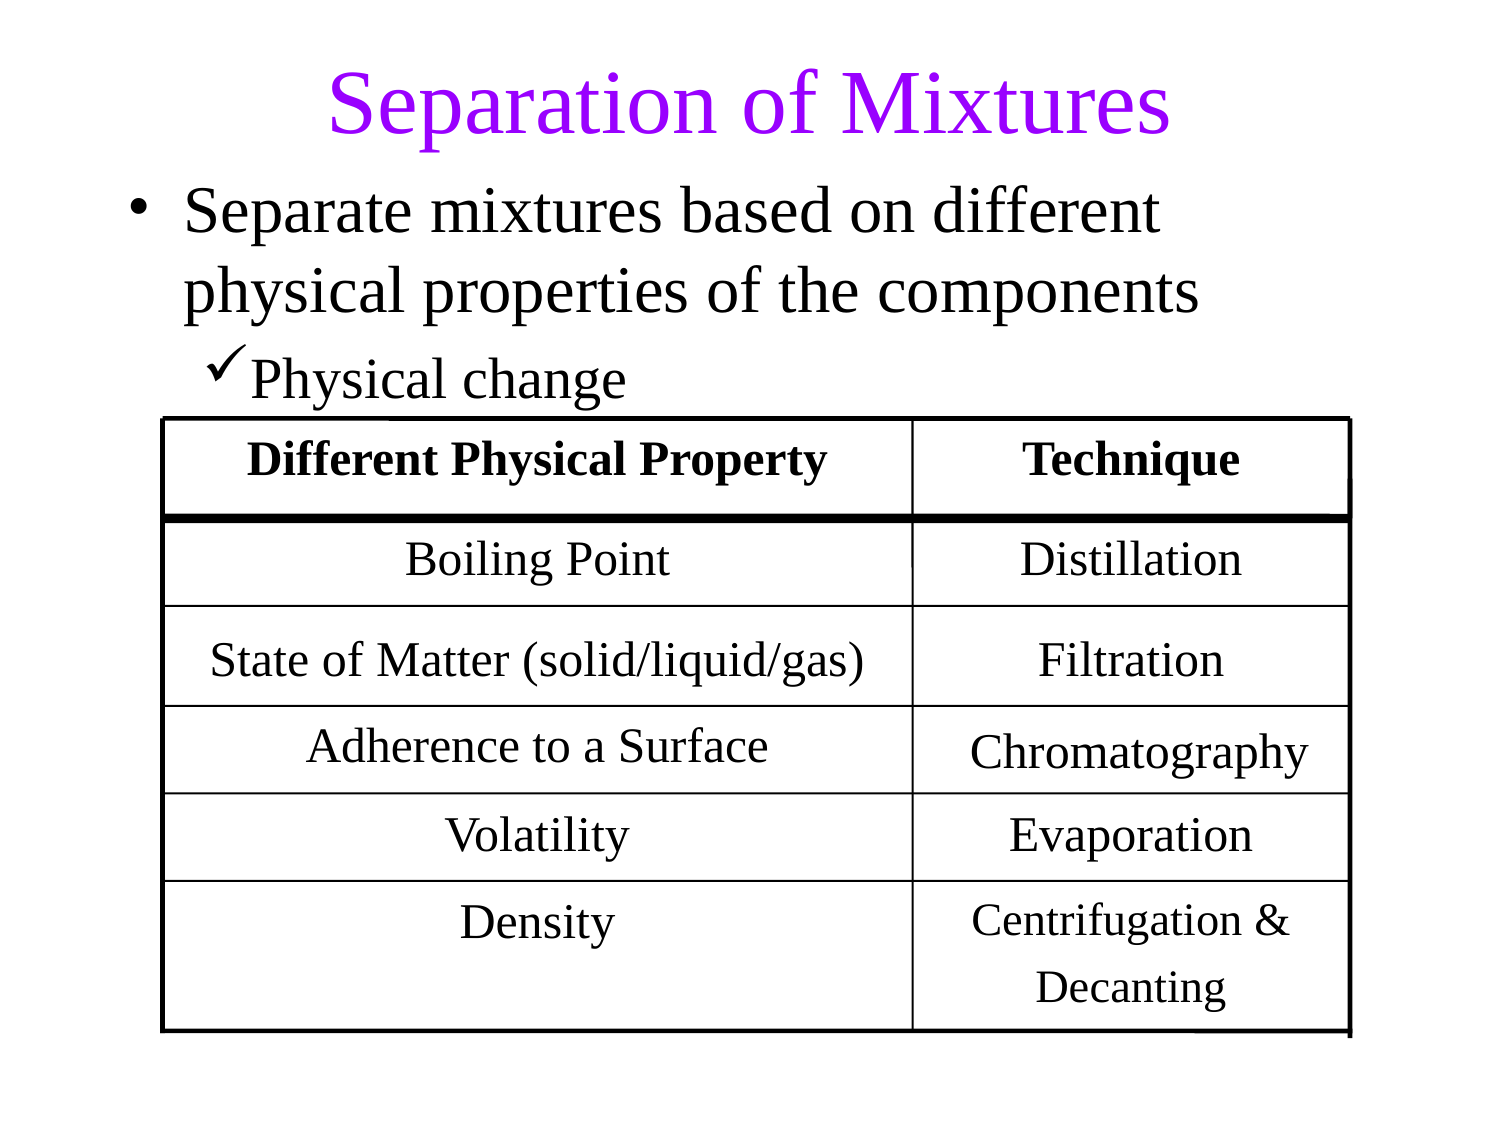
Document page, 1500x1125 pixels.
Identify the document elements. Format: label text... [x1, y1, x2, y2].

text_box Separation of Mixtures [112, 3, 1388, 158]
text_box Separate mixtures based on different physical properties of the components Physical change [112, 158, 1388, 434]
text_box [162, 418, 1351, 1037]
